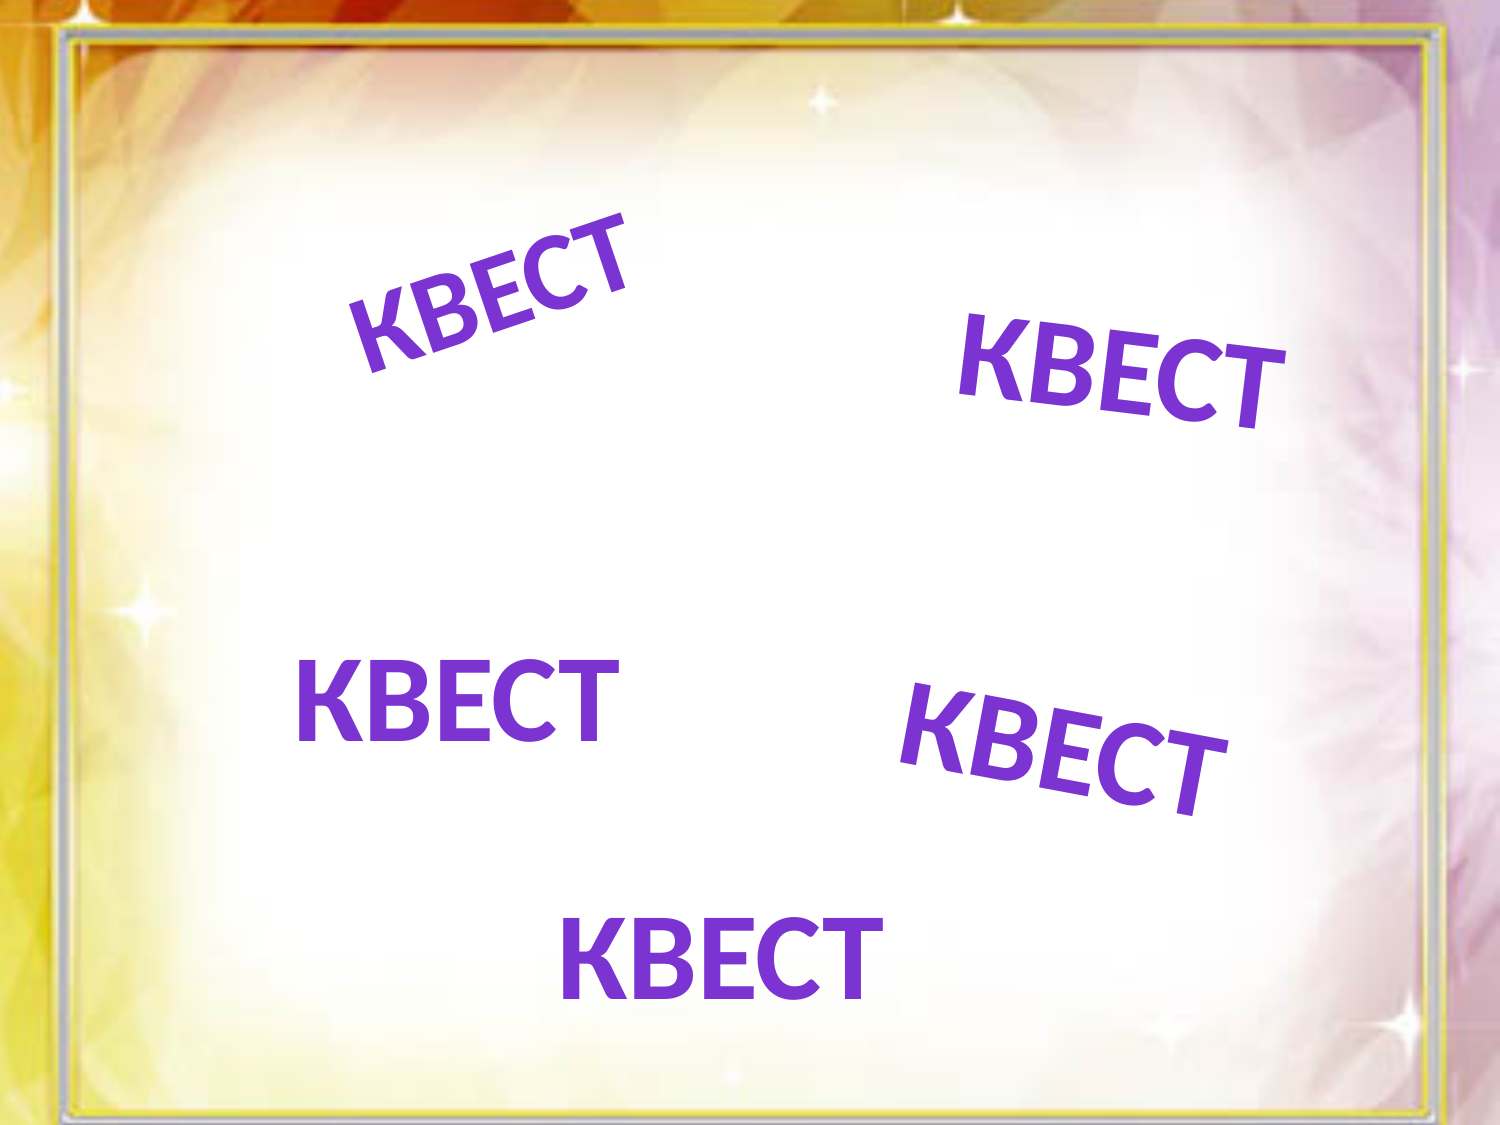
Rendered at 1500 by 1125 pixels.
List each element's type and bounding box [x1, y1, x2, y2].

list [0, 0, 1500, 1125]
